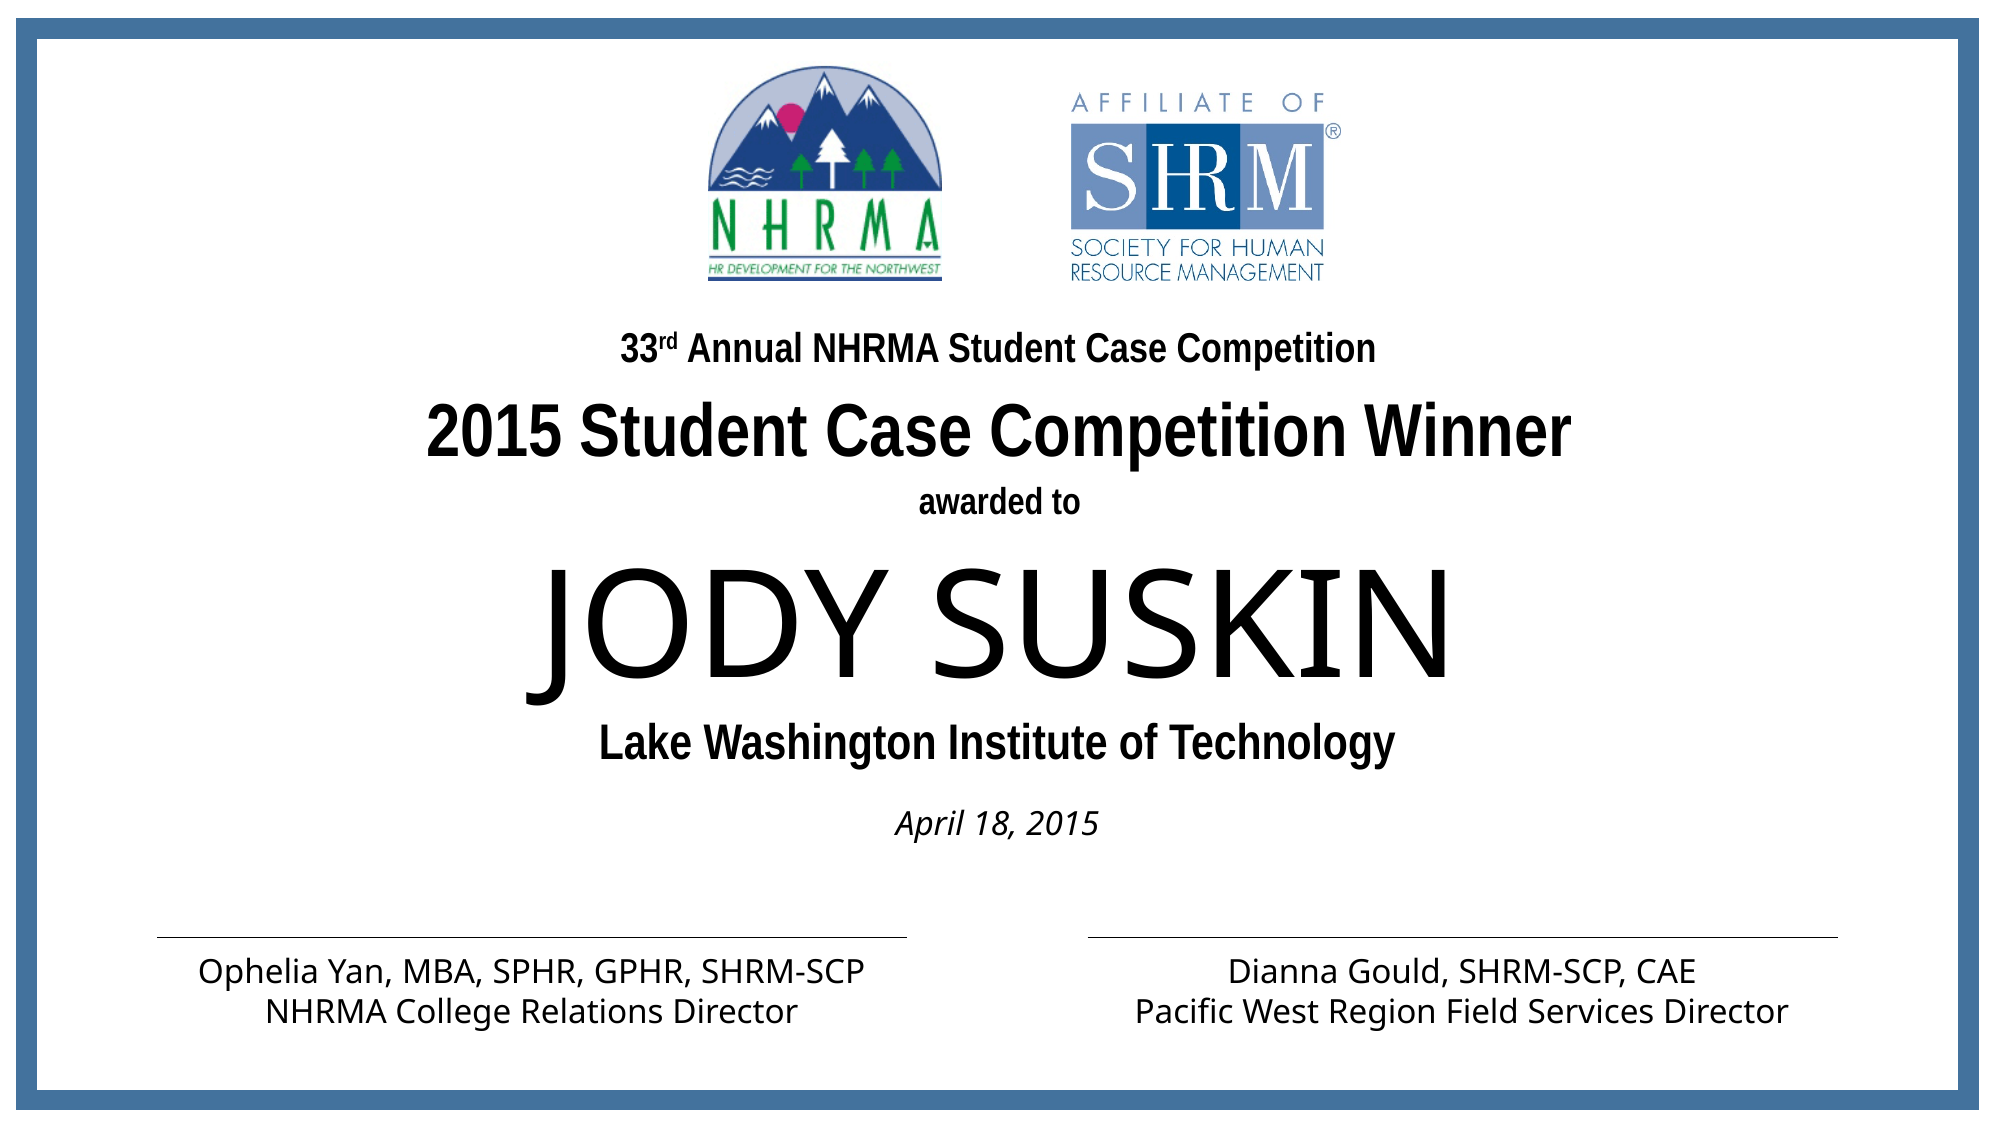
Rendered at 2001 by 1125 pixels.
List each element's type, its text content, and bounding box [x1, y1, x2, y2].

text_box Lake Washington Institute of Technology [517, 702, 1478, 777]
text_box 2015 Student Case Competition Winner [351, 374, 1648, 479]
text_box April 18, 2015 [778, 794, 1217, 850]
text_box [25, 28, 1970, 1101]
text_box awarded to [789, 469, 1211, 520]
text_box Dianna Gould, SHRM-SCP, CAE Pacific West Region Field Services Director [1087, 942, 1838, 1078]
picture [1071, 92, 1341, 281]
text_box JODY SUSKIN [404, 520, 1595, 716]
text_box Ophelia Yan, MBA, SPHR, GPHR, SHRM-SCP NHRMA College Relations Director [157, 942, 908, 1038]
text_box 33rd Annual NHRMA Student Case Competition [495, 313, 1503, 378]
picture [708, 61, 942, 281]
